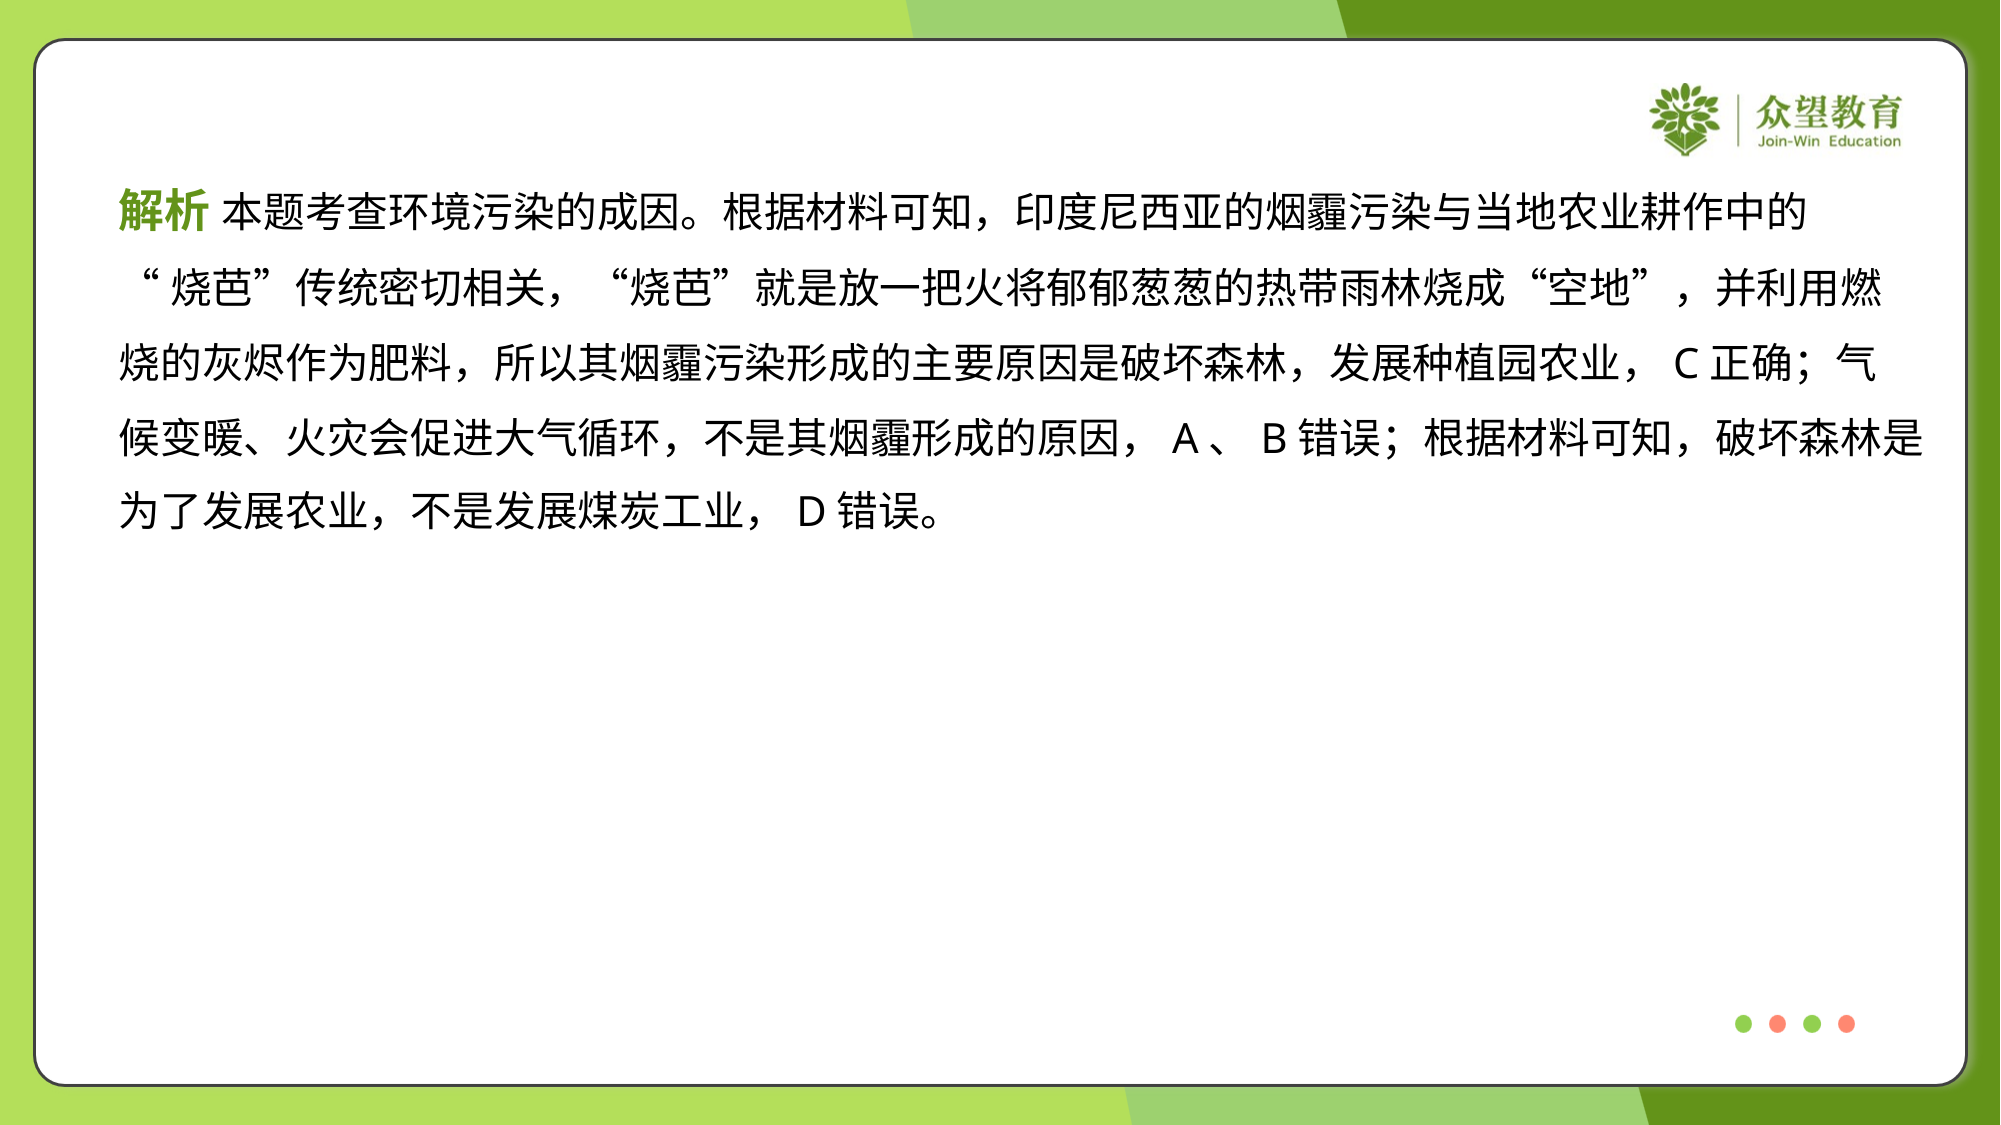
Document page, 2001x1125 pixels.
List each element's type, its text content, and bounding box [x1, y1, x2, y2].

picture [0, 0, 2000, 1125]
text_box 解析 本题考查环境污染的成因。根据材料可知，印度尼西亚的烟霾污染与当地农业耕作中的 “烧芭”传统密切相关，“烧芭”就是放一把火将郁郁葱葱的热带雨林烧成“空地”，并利用燃 烧的灰烬作为肥料，所以其烟霾污染形成的主要原因是破坏森林，发展种植园农业，C正确；气 候变暖、火灾会促进大气循环，不是其烟霾形成的原因，A、B错误；根据材料可知，破坏森林是 为了发展农业，不是发展煤炭工业，D错误。 [118, 159, 1883, 527]
